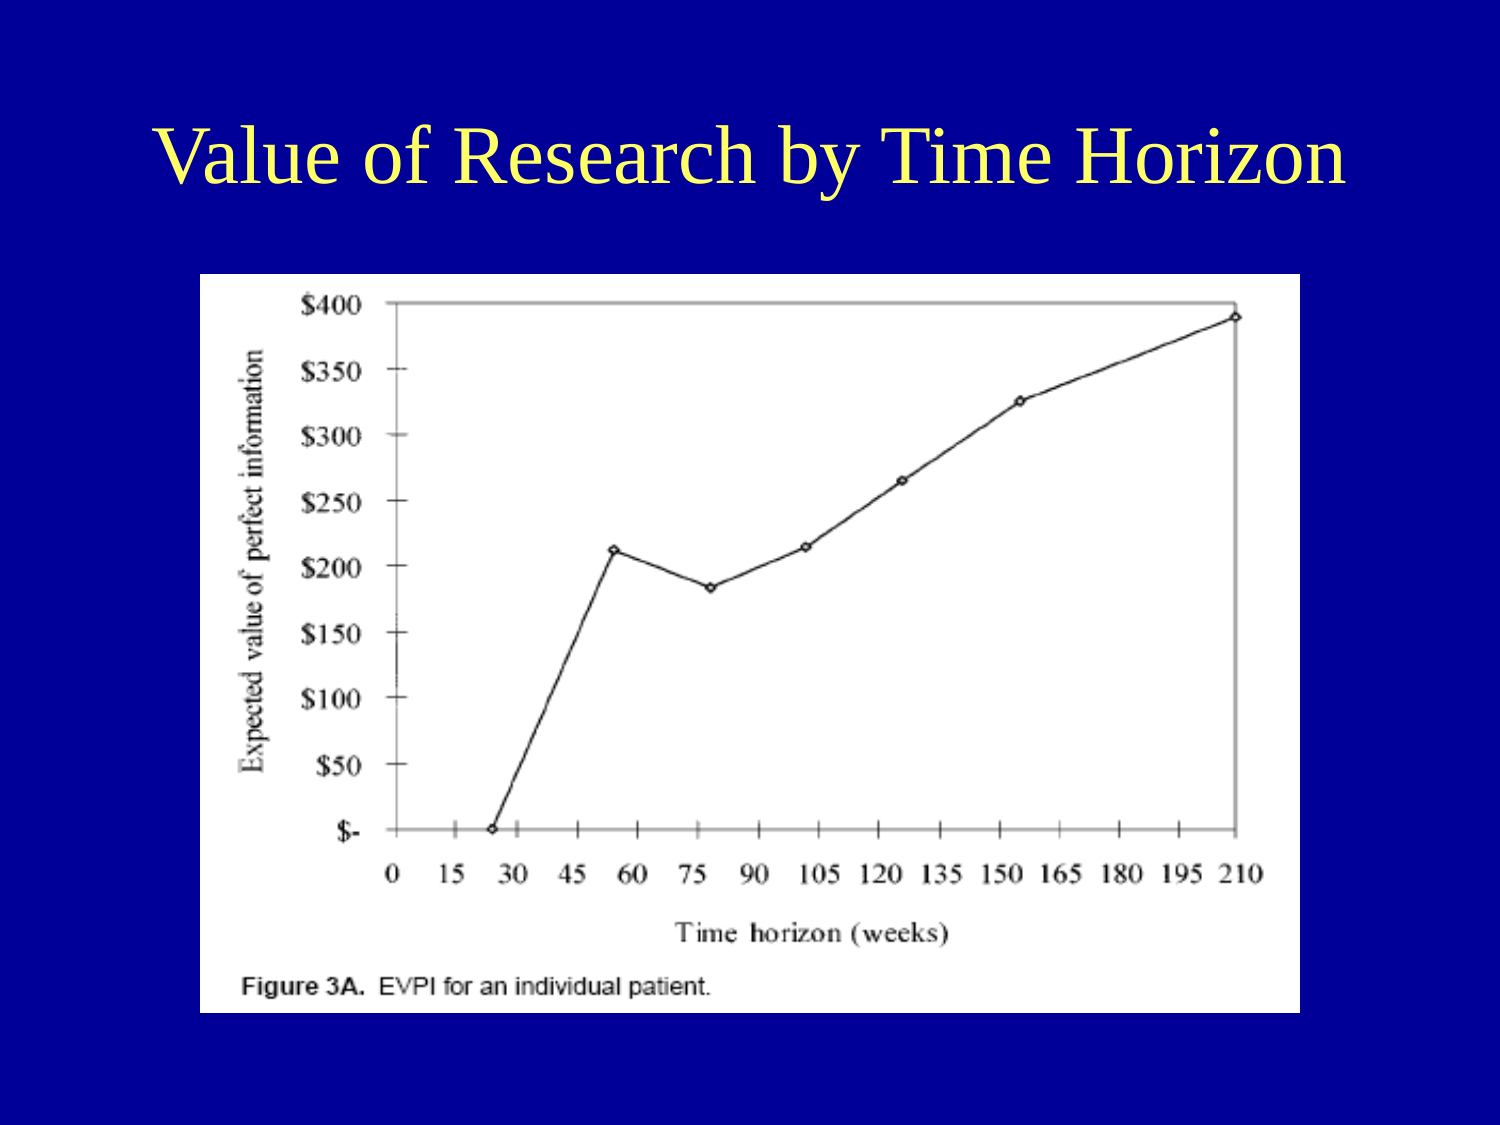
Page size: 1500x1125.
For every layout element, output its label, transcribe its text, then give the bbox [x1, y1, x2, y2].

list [199, 274, 1301, 1013]
title Value of Research by Time Horizon [112, 99, 1388, 201]
